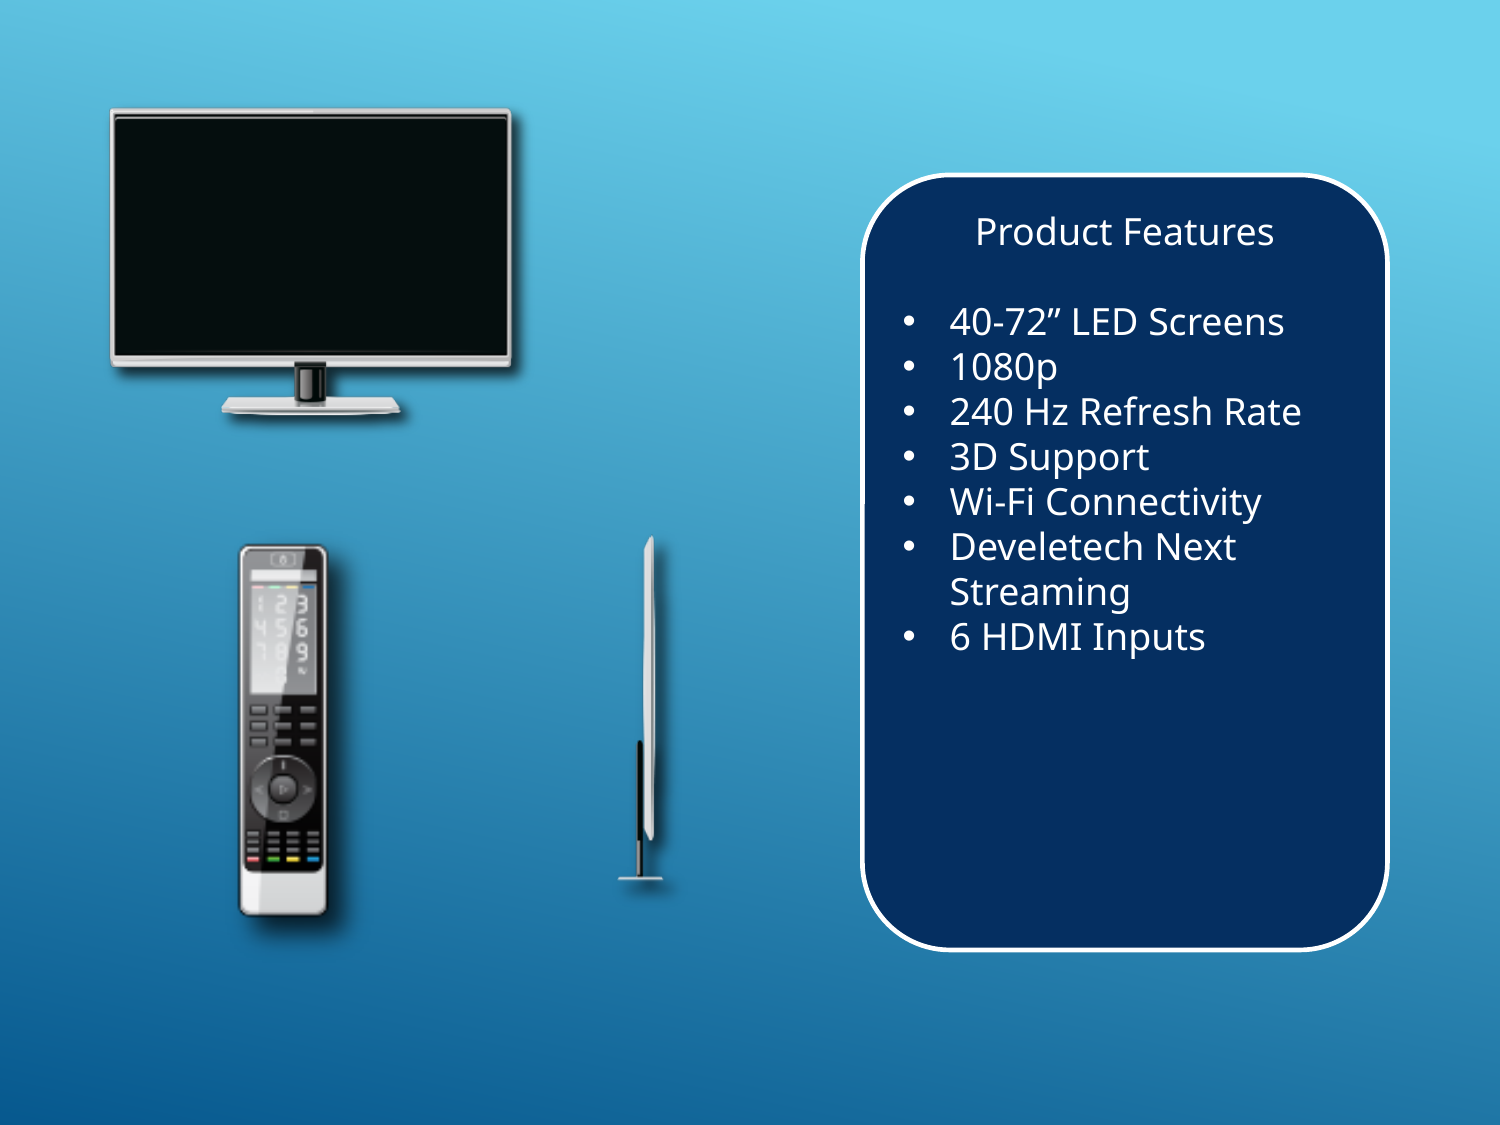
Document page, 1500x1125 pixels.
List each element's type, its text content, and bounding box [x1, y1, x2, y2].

text_box Product Features 40-72” LED Screens 1080p 240 Hz Refresh Rate 3D Support Wi-Fi Connectivity Develetech Next Streaming 6 HDMI Inputs [860, 172, 1390, 953]
picture [605, 524, 694, 913]
picture [219, 524, 380, 969]
picture [99, 98, 538, 441]
